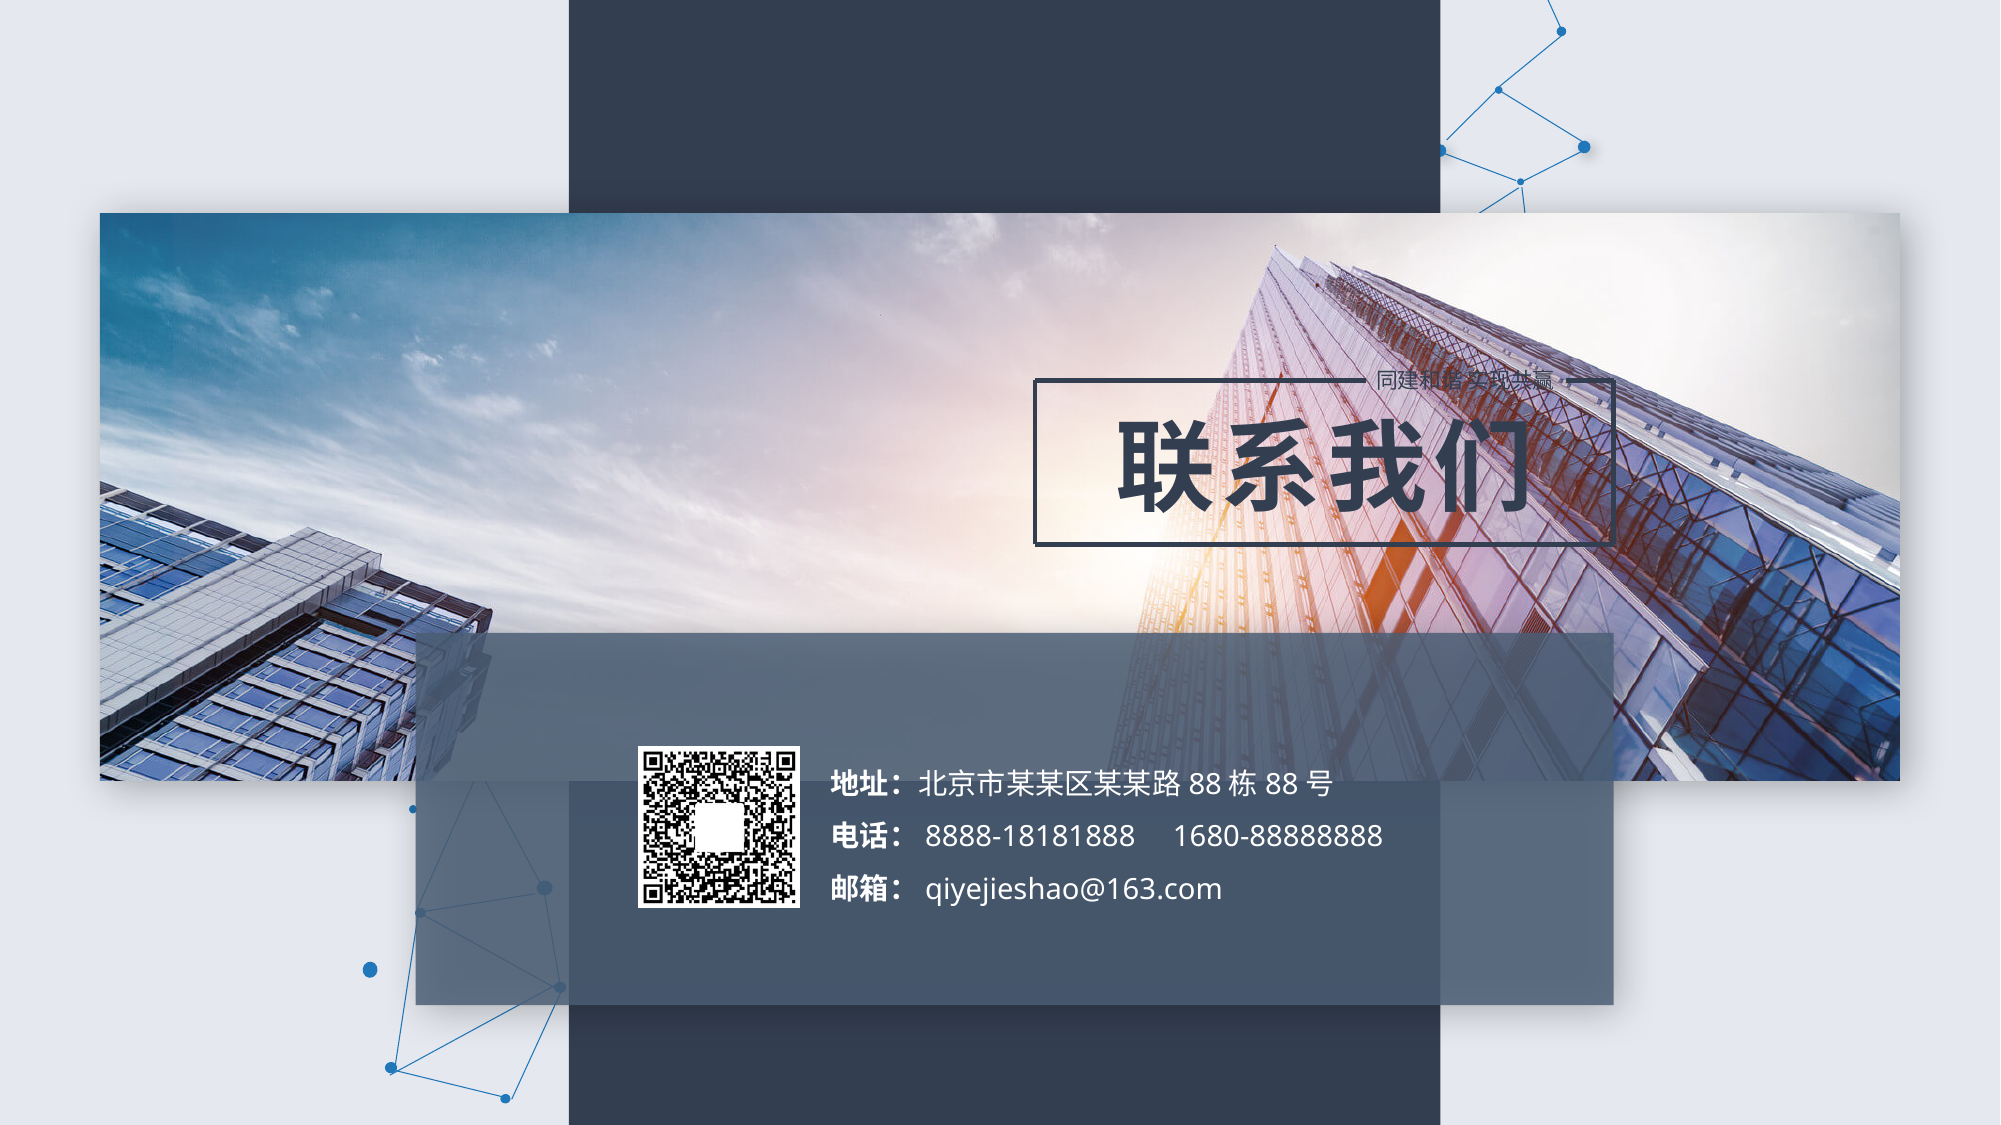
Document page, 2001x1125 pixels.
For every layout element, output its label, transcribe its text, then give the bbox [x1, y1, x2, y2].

text_box [99, 212, 1901, 781]
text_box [638, 746, 800, 908]
text_box [415, 632, 1615, 1006]
text_box 地址：北京市某某区某某路88栋88号 电话：8888-18181888 1680-88888888 邮箱：qiyejieshao@163.com [815, 740, 1442, 913]
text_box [1034, 359, 1614, 545]
